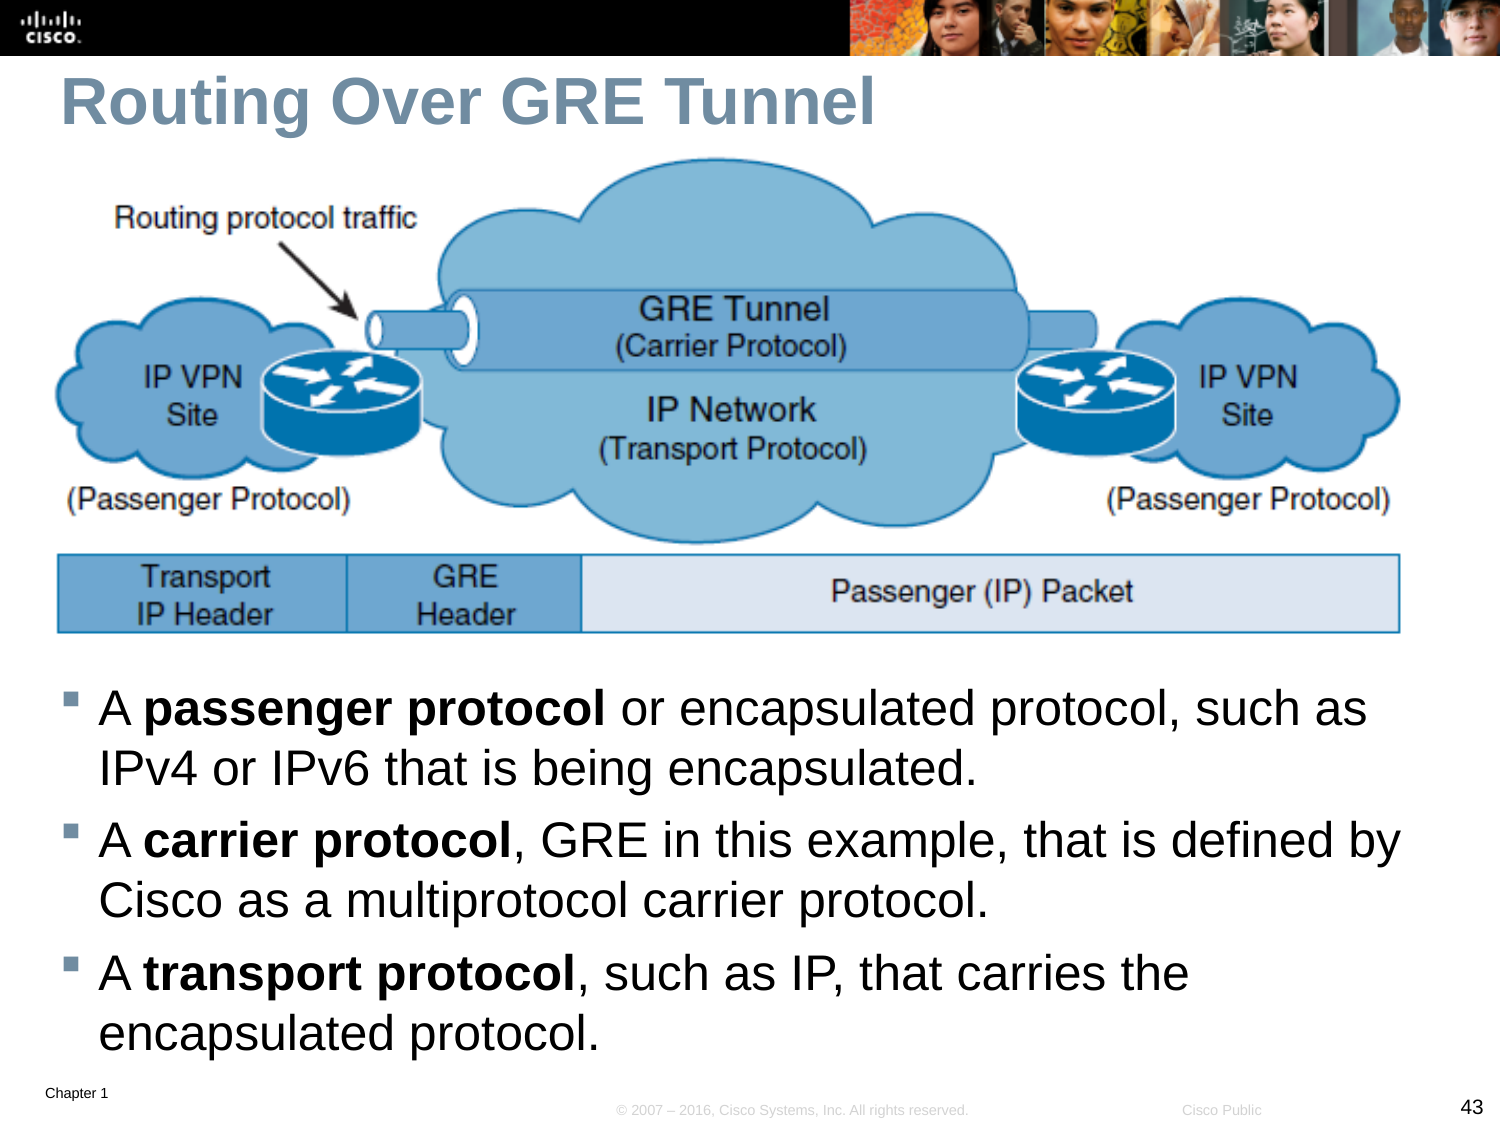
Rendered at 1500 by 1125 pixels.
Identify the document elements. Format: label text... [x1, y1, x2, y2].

list A passenger protocol or encapsulated protocol, such as IPv4 or IPv6 that is being encapsulated. A carrier protocol, GRE in this example, that is defined by Cisco as a multiprotocol carrier protocol. A transport protocol, such as IP, that carries the encapsulated protocol. [45, 668, 1444, 1085]
title Routing Over GRE Tunnel [45, 59, 1444, 143]
picture [19, 144, 1470, 653]
picture [0, 0, 1500, 56]
